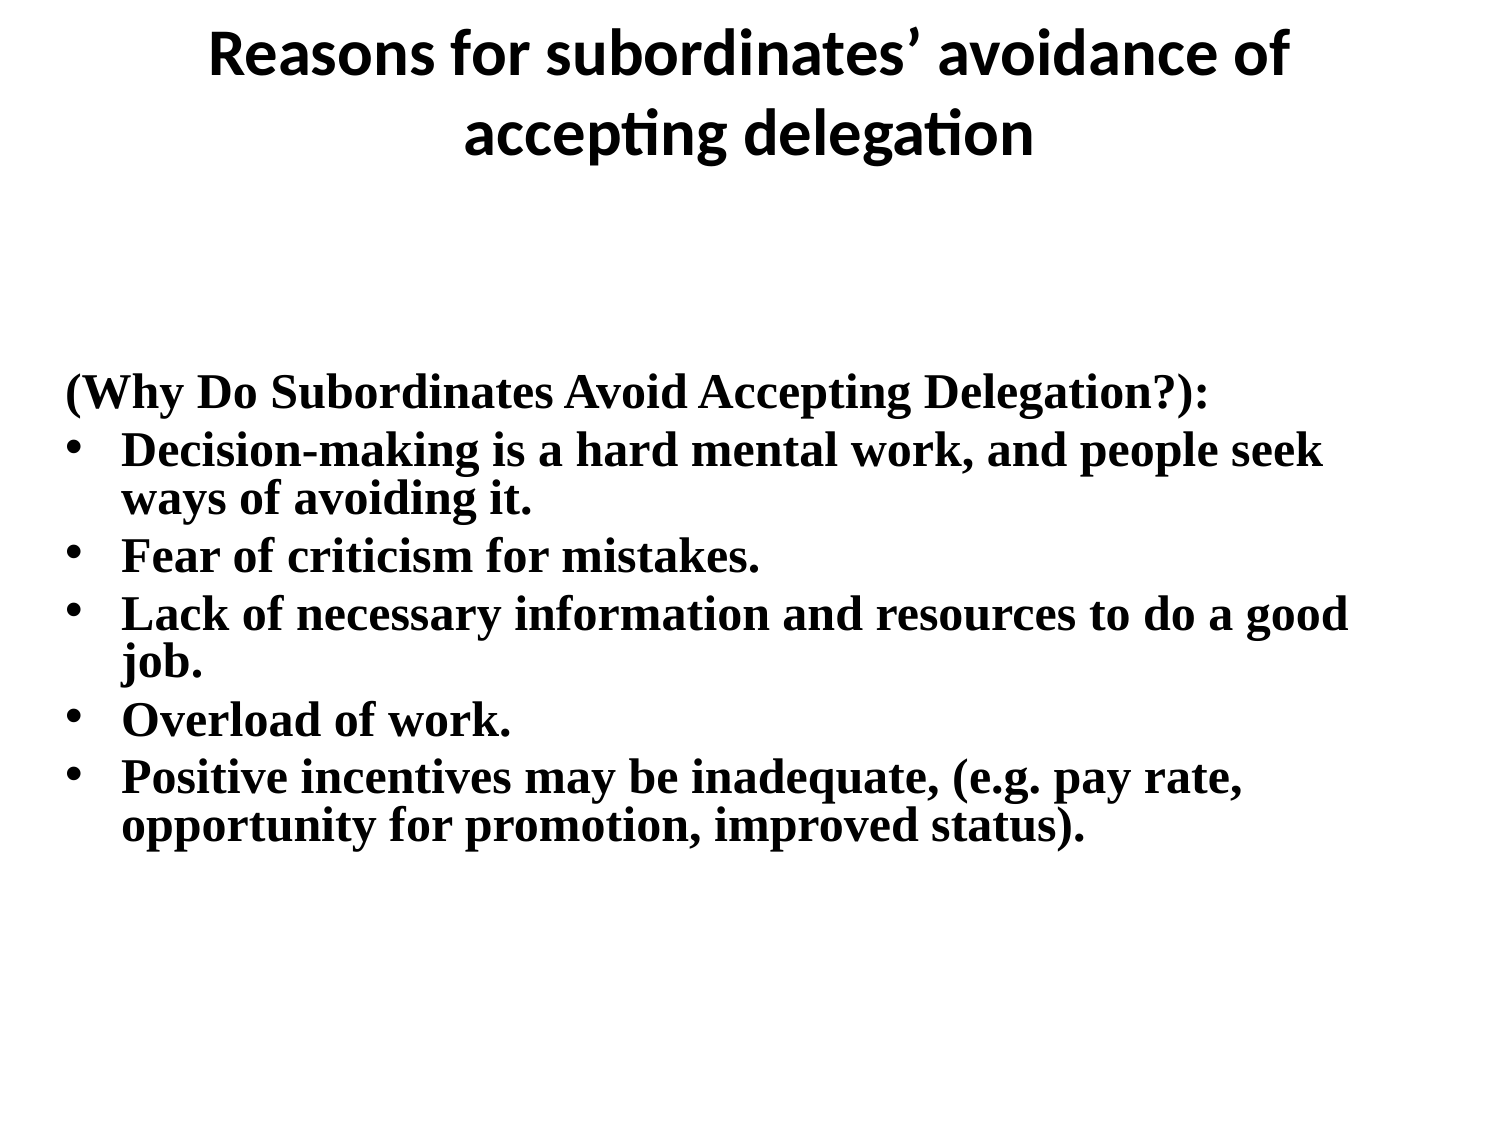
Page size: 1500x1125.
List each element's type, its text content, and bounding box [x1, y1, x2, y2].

list (Why Do Subordinates Avoid Accepting Delegation?): Decision-making is a hard mental work, and people seek ways of avoiding it. Fear of criticism for mistakes. Lack of necessary information and resources to do a good job. Overload of work. Positive incentives may be inadequate, (e.g. pay rate, opportunity for promotion, improved status). [49, 362, 1451, 1101]
title Reasons for subordinates’ avoidance of accepting delegation [74, 0, 1426, 203]
